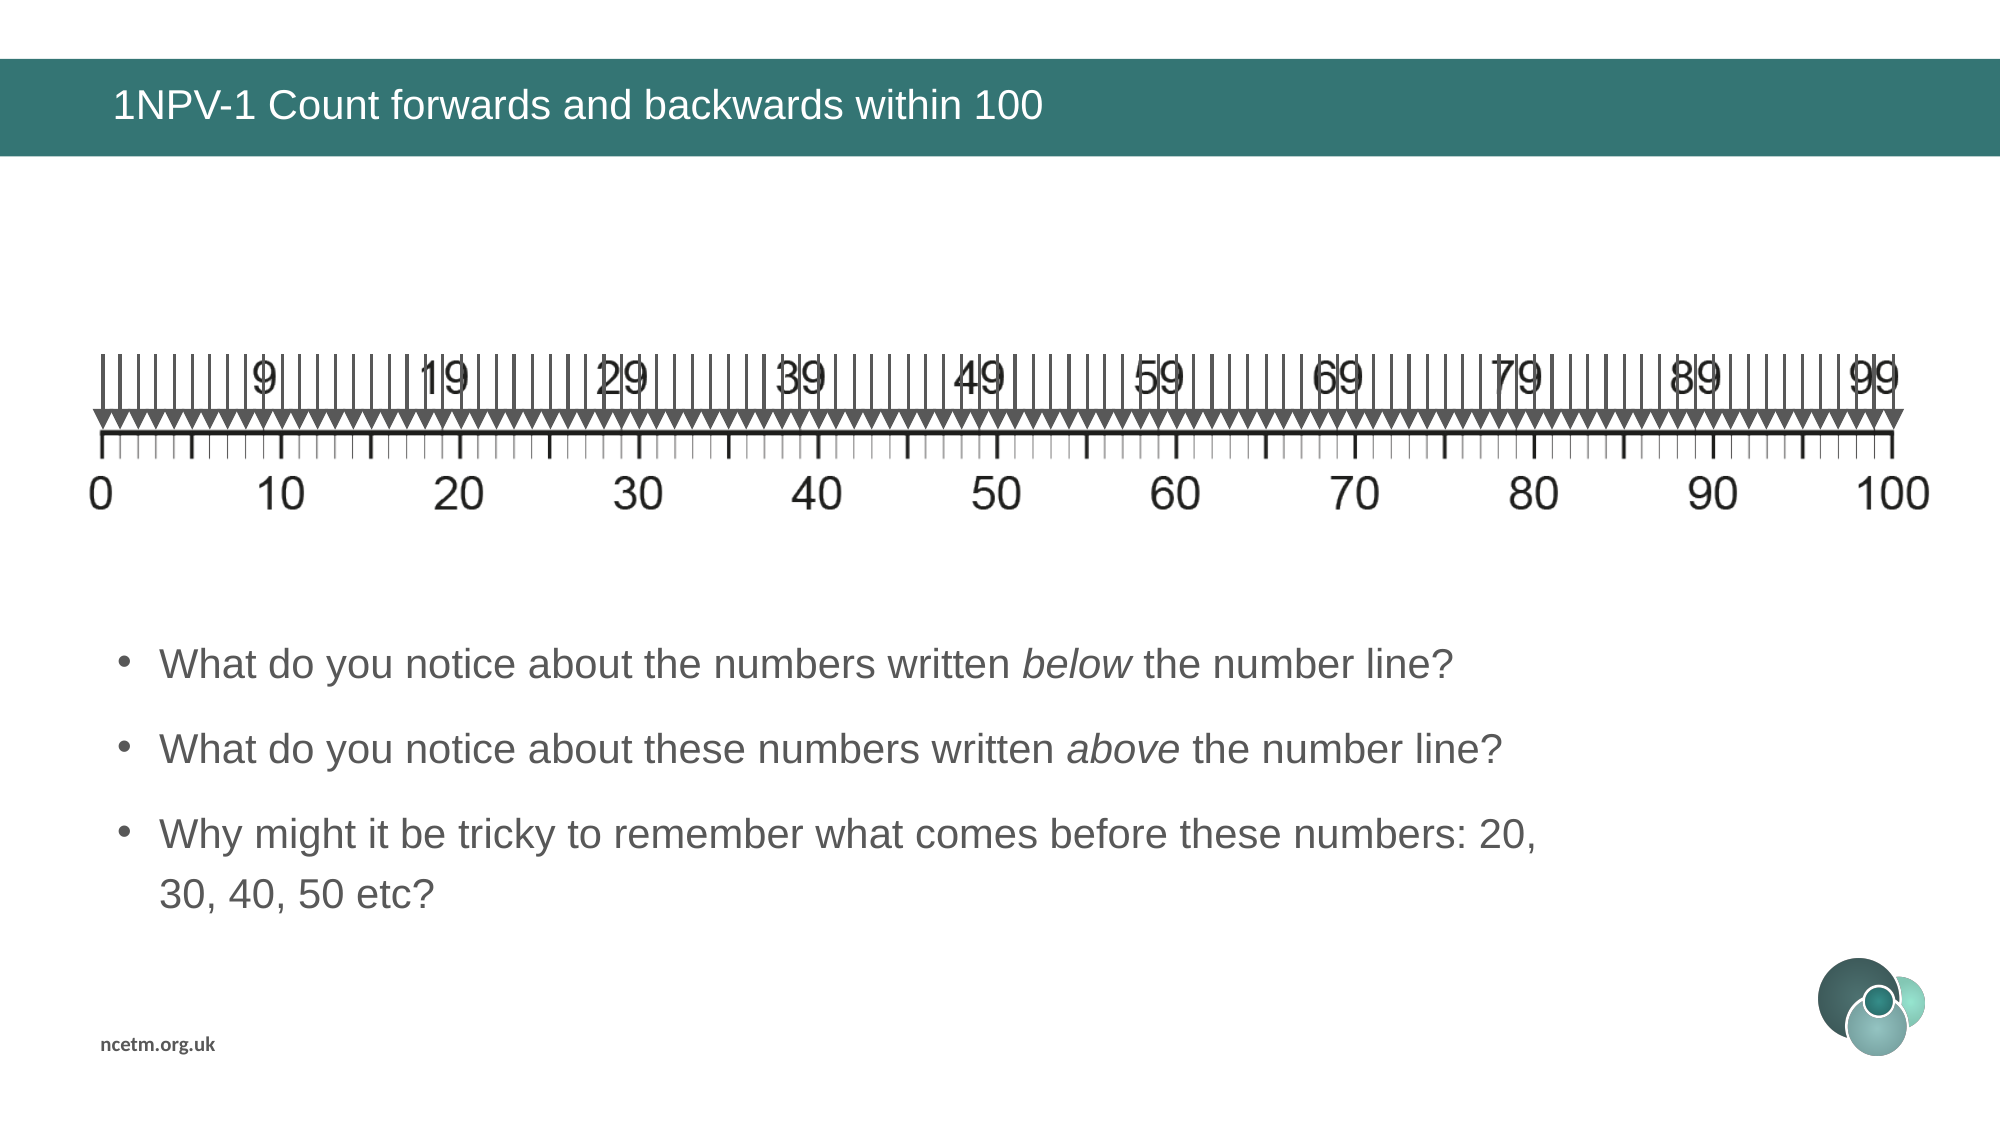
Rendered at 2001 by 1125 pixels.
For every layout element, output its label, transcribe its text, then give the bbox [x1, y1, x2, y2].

text_box What do you notice about the numbers written below the number line? What do you notice about these numbers written above the number line? Why might it be tricky to remember what comes before these numbers: 20, 30, 40, 50 etc? [102, 619, 1588, 942]
title 1NPV-1 Count forwards and backwards within 100 [97, 76, 1945, 147]
picture [84, 349, 1932, 525]
picture [1818, 958, 1925, 1056]
